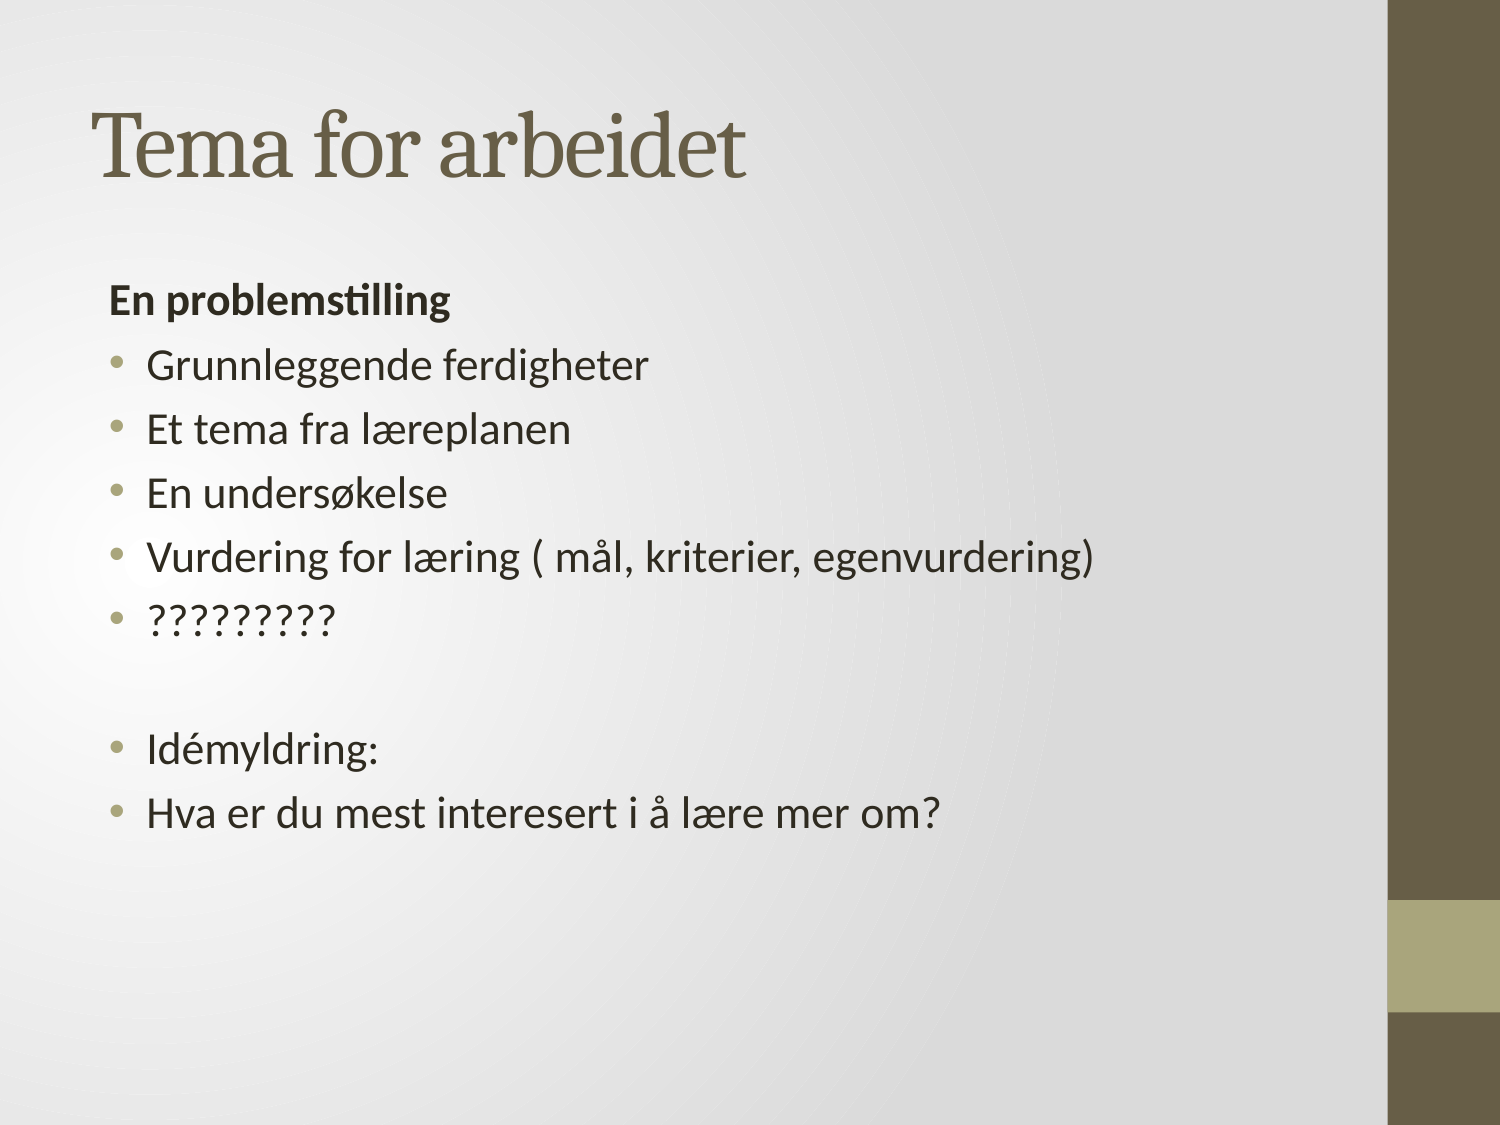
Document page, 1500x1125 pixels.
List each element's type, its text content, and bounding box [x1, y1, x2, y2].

list En problemstilling Grunnleggende ferdigheter Et tema fra læreplanen En undersøkelse Vurdering for læring ( mål, kriterier, egenvurdering) ????????? Idémyldring: Hva er du mest interesert i å lære mer om? [75, 262, 1325, 1050]
title Tema for arbeidet [75, 45, 1325, 233]
